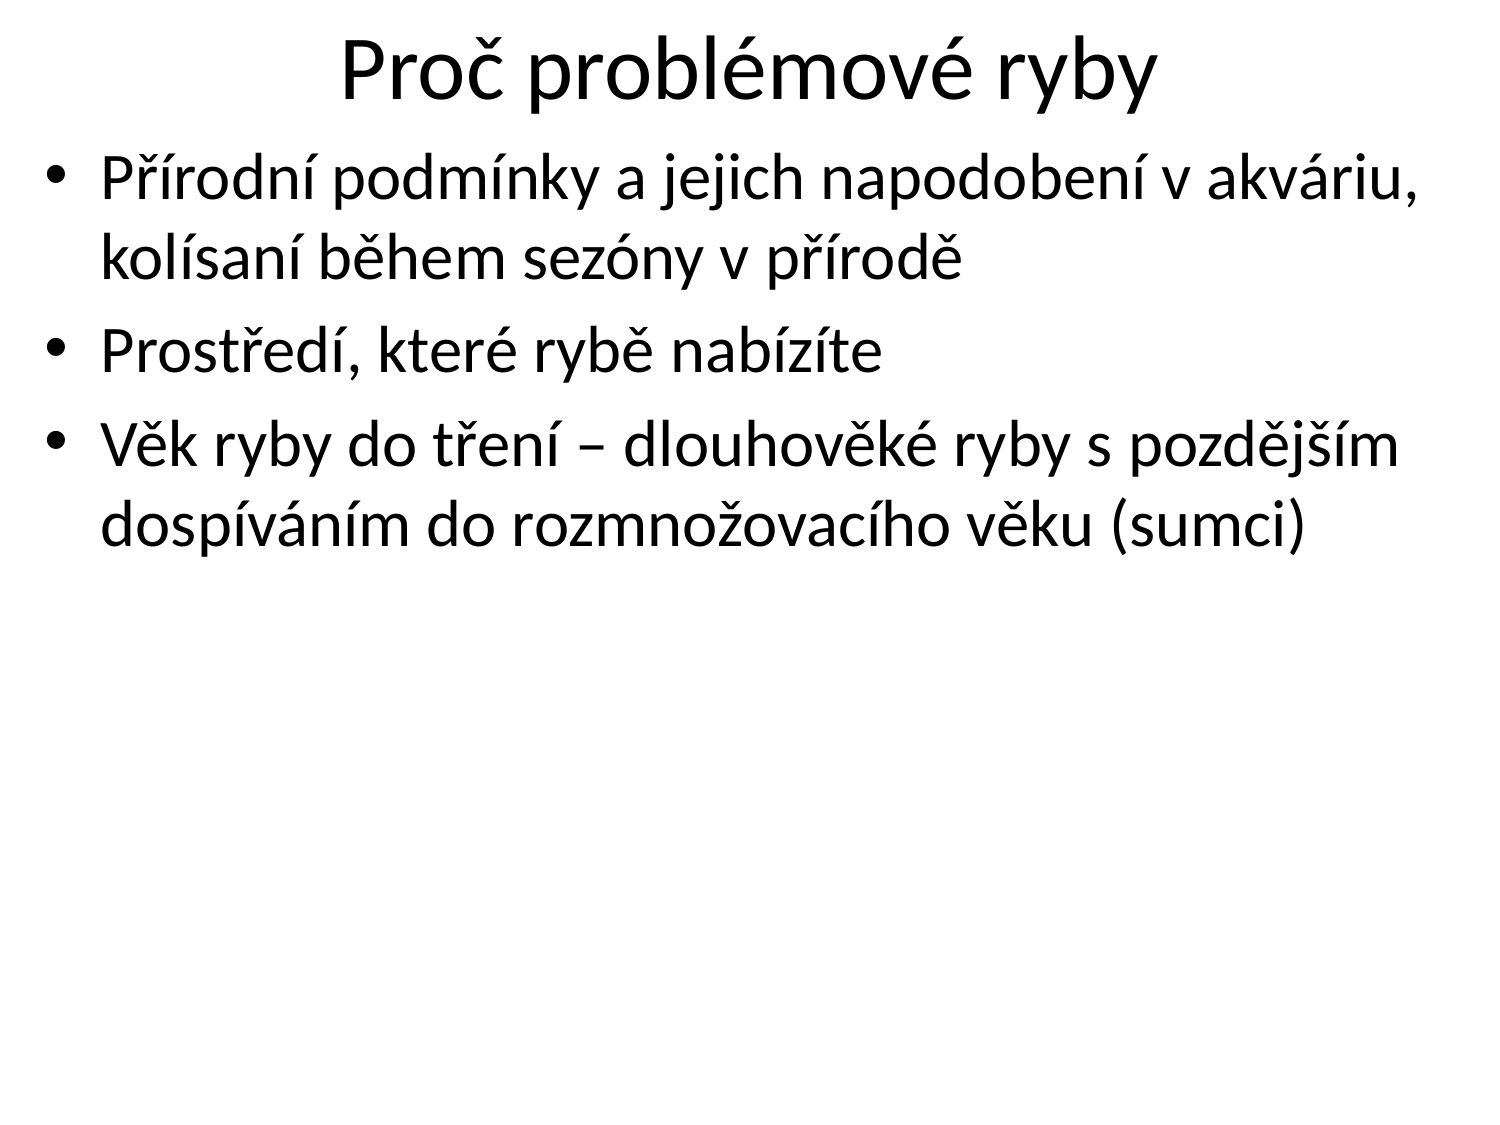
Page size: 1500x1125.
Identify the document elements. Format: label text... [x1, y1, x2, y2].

title Proč problémové ryby [75, 0, 1425, 125]
list Přírodní podmínky a jejich napodobení v akváriu, kolísaní během sezóny v přírodě Prostředí, které rybě nabízíte Věk ryby do tření – dlouhověké ryby s pozdějším dospíváním do rozmnožovacího věku (sumci) [29, 125, 1459, 1094]
